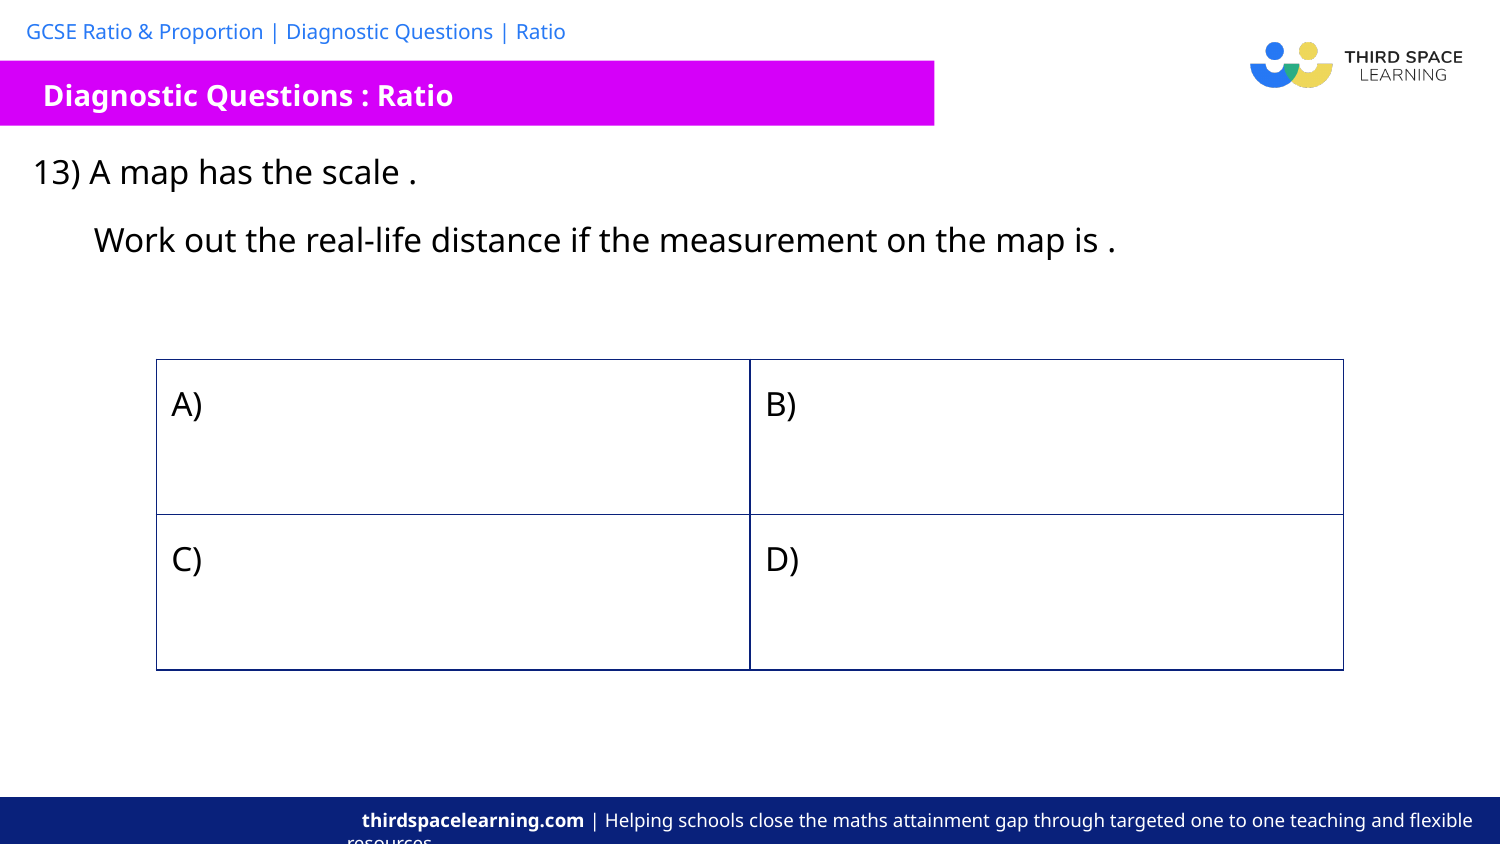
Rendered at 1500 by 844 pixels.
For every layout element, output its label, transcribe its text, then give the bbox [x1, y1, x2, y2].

text_box Diagnostic Questions : Ratio [27, 61, 778, 127]
picture [1250, 33, 1465, 99]
